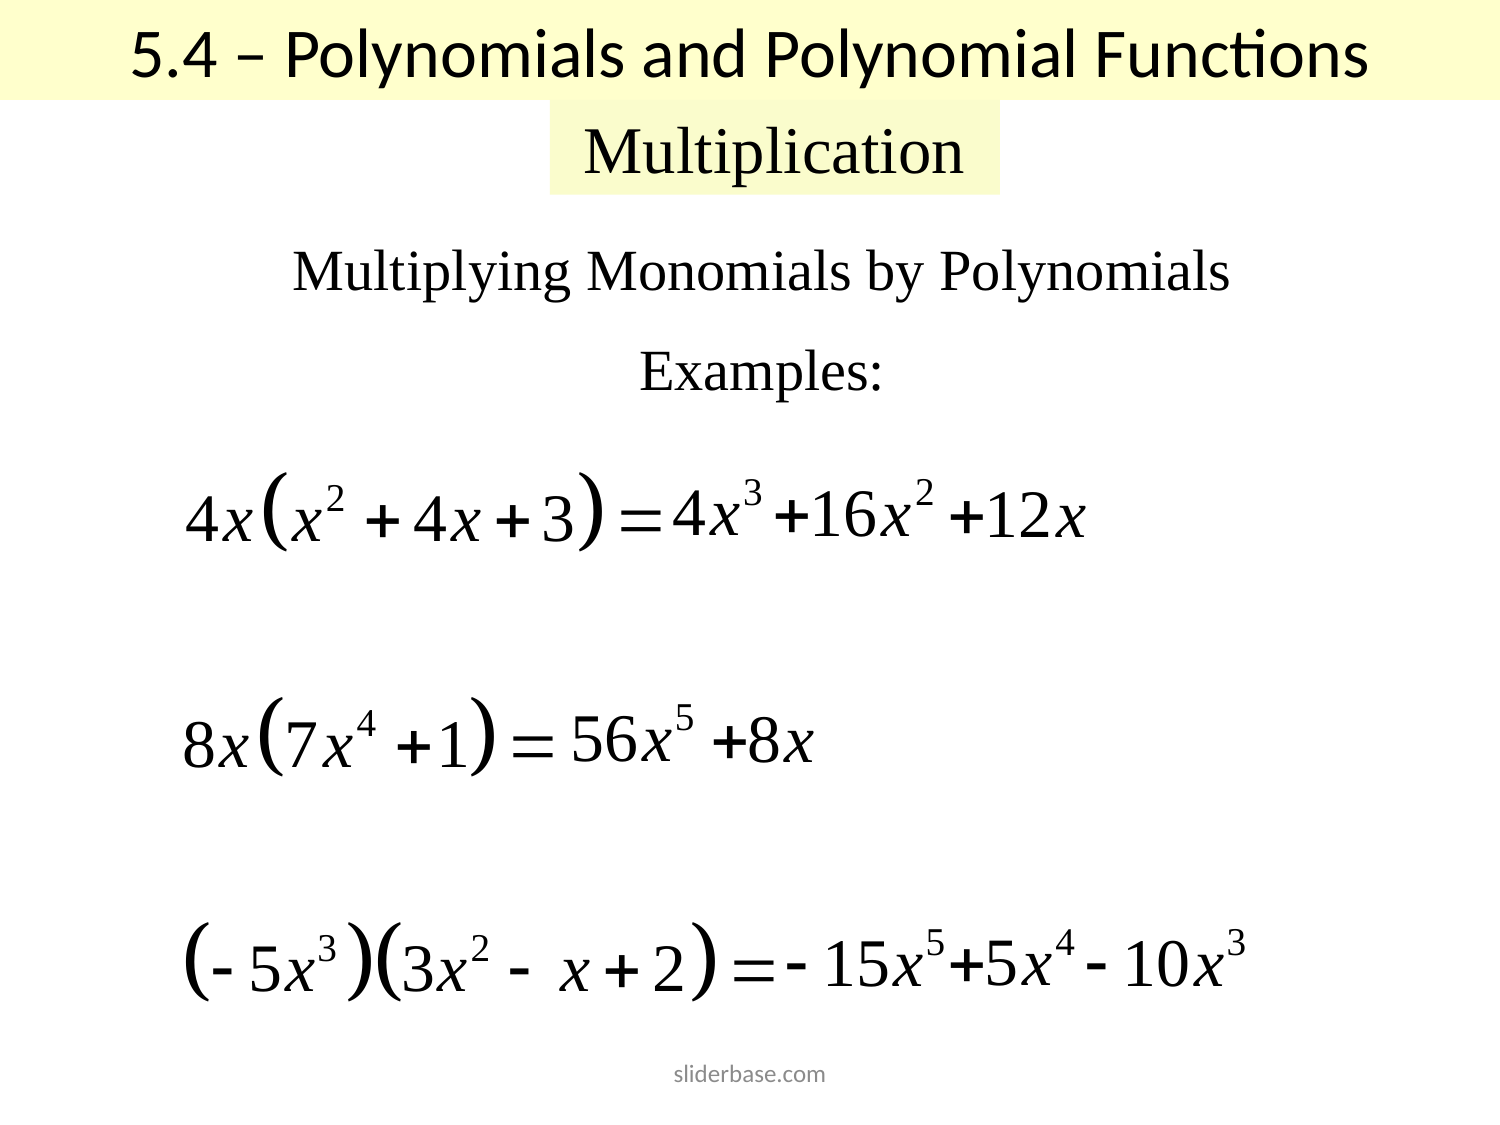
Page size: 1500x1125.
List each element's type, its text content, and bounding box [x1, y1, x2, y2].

title 5.4 – Polynomials and Polynomial Functions [0, 0, 1500, 100]
footer sliderbase.com [512, 1042, 988, 1103]
text_box Multiplication [549, 99, 1000, 195]
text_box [174, 912, 775, 1038]
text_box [937, 474, 1102, 555]
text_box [937, 912, 1072, 1004]
text_box Multiplying Monomials by Polynomials [274, 224, 1250, 310]
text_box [774, 912, 935, 1004]
text_box Examples: [612, 324, 913, 410]
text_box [1074, 912, 1257, 1004]
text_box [562, 687, 704, 779]
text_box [762, 462, 950, 554]
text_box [174, 687, 554, 813]
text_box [662, 462, 760, 554]
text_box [699, 699, 825, 780]
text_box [174, 462, 662, 588]
